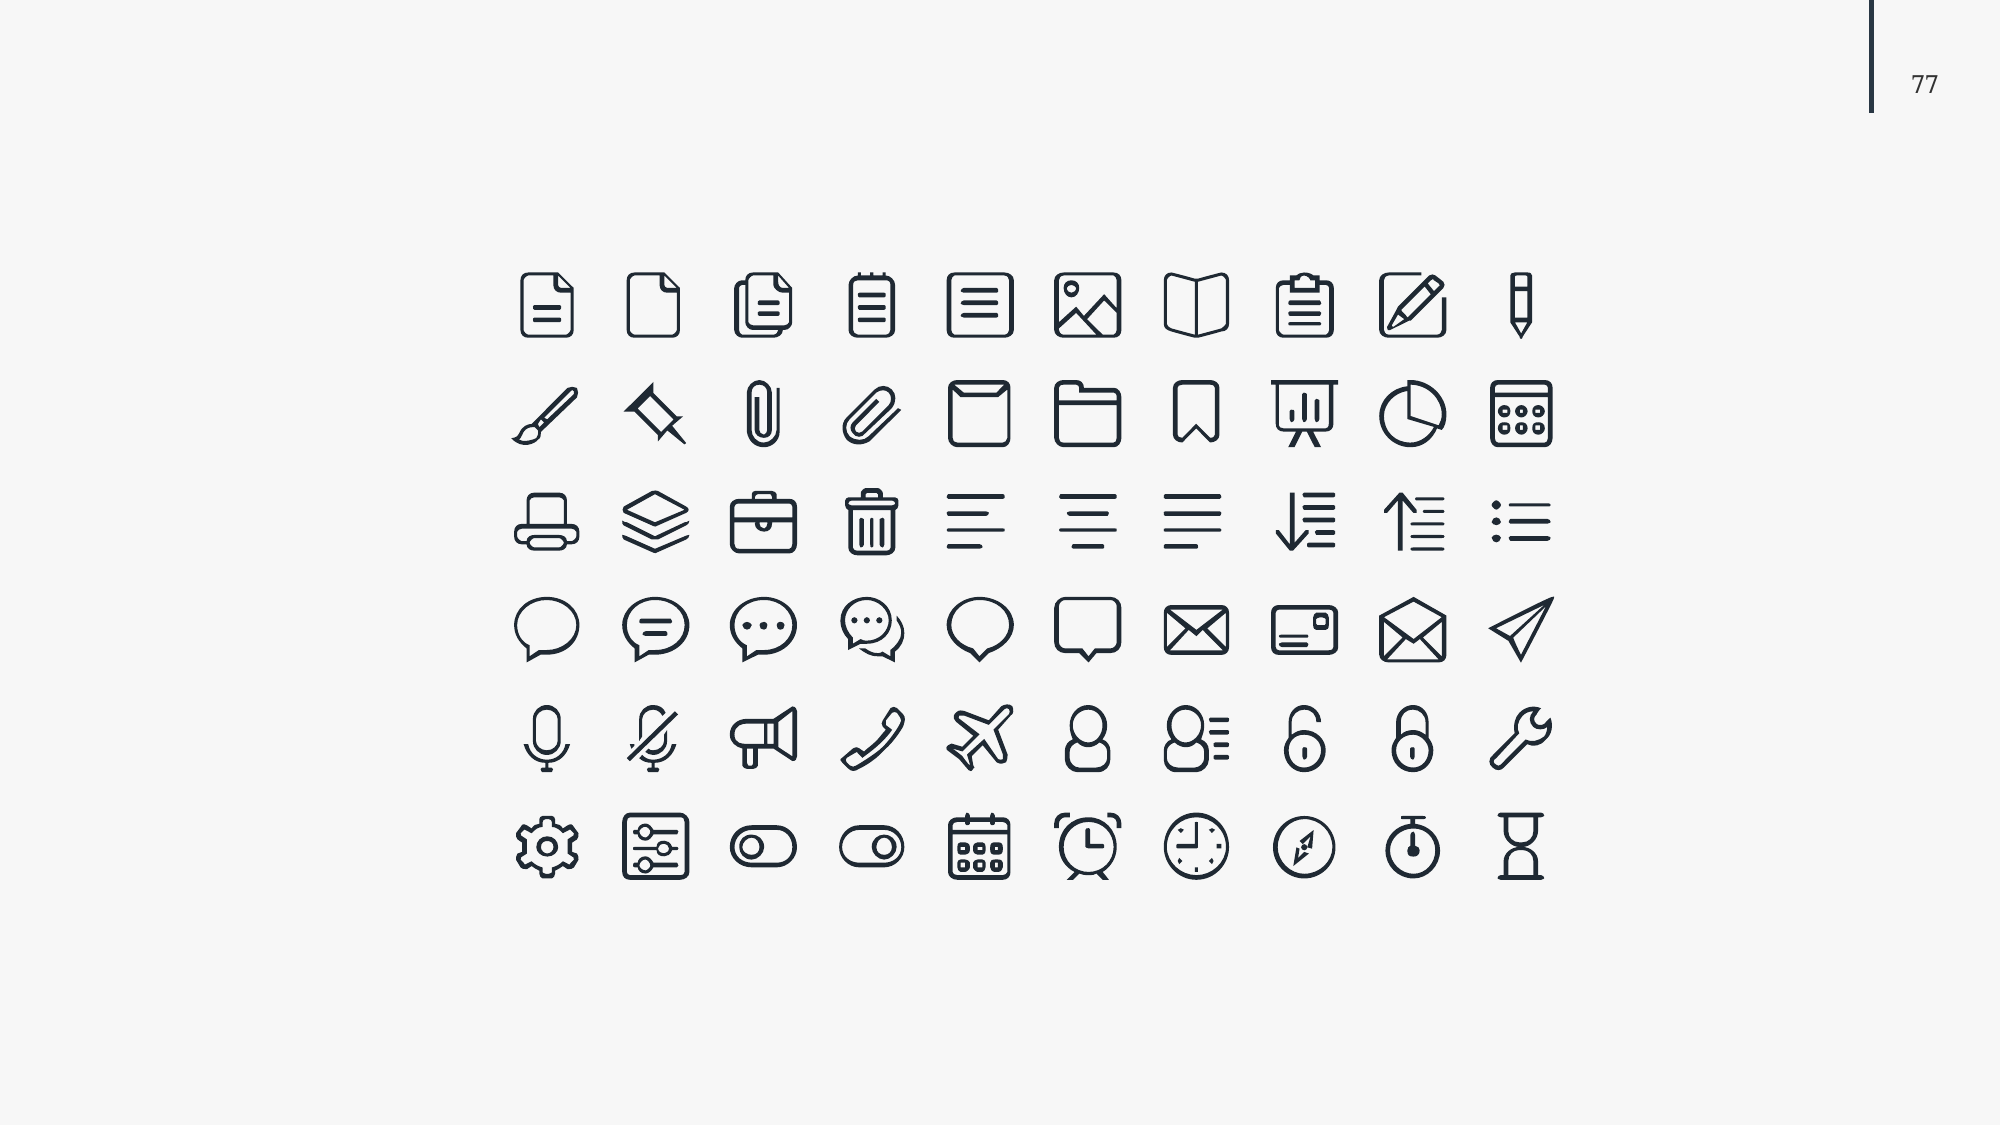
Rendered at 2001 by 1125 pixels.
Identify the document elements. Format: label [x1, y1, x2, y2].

text_box [1314, 530, 1336, 535]
text_box [1497, 812, 1545, 880]
text_box [946, 528, 1005, 532]
text_box [729, 706, 798, 769]
text_box [1275, 492, 1309, 551]
text_box [1385, 815, 1441, 879]
text_box [1510, 272, 1533, 339]
text_box [639, 744, 677, 773]
text_box [516, 815, 579, 879]
text_box [1283, 705, 1326, 773]
text_box [1071, 544, 1105, 549]
text_box [622, 596, 690, 663]
text_box [639, 705, 666, 741]
text_box [1163, 812, 1230, 880]
text_box [1307, 542, 1336, 548]
text_box [523, 744, 571, 773]
text_box [734, 272, 793, 338]
text_box [1391, 705, 1434, 773]
text_box [746, 380, 780, 448]
text_box [1489, 706, 1552, 771]
text_box [946, 596, 1014, 663]
text_box [1163, 705, 1209, 773]
text_box [1508, 518, 1551, 524]
text_box [511, 386, 579, 445]
text_box [1172, 380, 1220, 443]
text_box [729, 825, 798, 868]
text_box [1488, 596, 1555, 663]
text_box [848, 272, 896, 338]
text_box [626, 711, 679, 762]
text_box [1302, 517, 1336, 523]
text_box [1059, 528, 1117, 532]
text_box [1163, 511, 1222, 516]
text_box [520, 272, 574, 338]
text_box [1163, 544, 1199, 549]
text_box [729, 490, 798, 554]
text_box [1107, 812, 1122, 829]
text_box [1271, 380, 1339, 448]
text_box [1208, 730, 1230, 735]
text_box [1272, 815, 1336, 879]
text_box [729, 596, 798, 663]
text_box [1066, 511, 1109, 516]
text_box [1054, 272, 1122, 338]
text_box [626, 272, 680, 338]
text_box [839, 825, 905, 868]
text_box [1213, 754, 1230, 760]
text_box [1302, 505, 1336, 510]
text_box [1508, 503, 1551, 507]
text_box [845, 488, 899, 556]
text_box [1163, 605, 1230, 655]
text_box [1058, 817, 1117, 880]
text_box [1422, 509, 1445, 513]
text_box [1379, 272, 1447, 338]
text_box [622, 490, 689, 527]
text_box [1054, 812, 1070, 829]
text_box [623, 381, 687, 445]
text_box [1490, 380, 1553, 448]
text_box [1213, 742, 1230, 748]
text_box [1384, 492, 1417, 551]
text_box [1302, 492, 1336, 498]
text_box [1410, 534, 1445, 539]
text_box [1271, 605, 1339, 655]
text_box [946, 494, 1005, 499]
text_box [1379, 596, 1447, 663]
text_box [1491, 500, 1502, 510]
text_box [1275, 272, 1334, 338]
text_box [948, 380, 1011, 448]
text_box [946, 704, 1014, 772]
text_box [1491, 517, 1502, 526]
text_box [1415, 497, 1445, 501]
text_box [1064, 705, 1111, 773]
text_box [622, 520, 690, 540]
text_box [532, 705, 561, 755]
text_box [842, 385, 902, 445]
text_box [840, 596, 892, 651]
text_box [514, 596, 580, 663]
text_box [1059, 494, 1117, 499]
text_box [1163, 494, 1222, 499]
text_box [946, 272, 1014, 338]
text_box [1491, 534, 1502, 543]
text_box [1208, 717, 1230, 723]
text_box [1379, 380, 1447, 448]
text_box [948, 812, 1011, 880]
text_box [946, 511, 989, 516]
text_box [859, 615, 905, 663]
text_box [622, 534, 690, 554]
text_box [1163, 528, 1222, 532]
text_box [946, 544, 983, 549]
text_box [1054, 380, 1122, 448]
text_box [1163, 272, 1230, 338]
text_box [1508, 536, 1551, 541]
text_box [622, 812, 690, 880]
text_box [840, 706, 905, 771]
text_box [514, 492, 580, 551]
text_box [1410, 547, 1445, 551]
text_box [1410, 522, 1445, 526]
text_box [1054, 596, 1122, 663]
